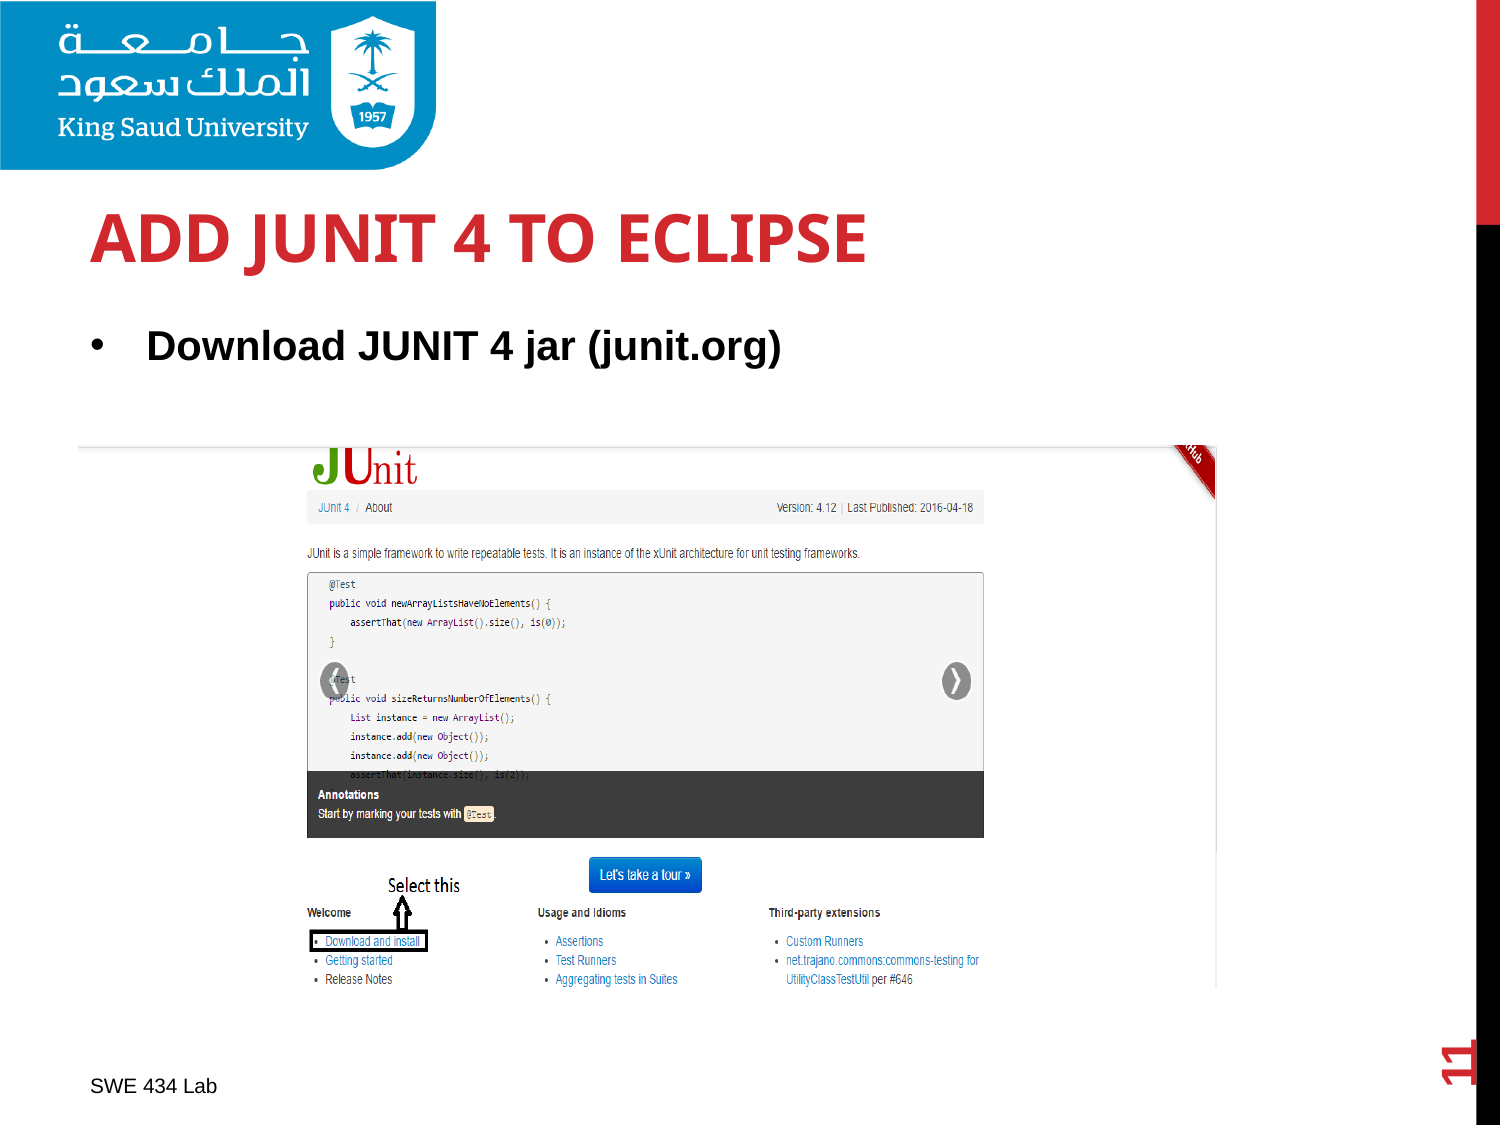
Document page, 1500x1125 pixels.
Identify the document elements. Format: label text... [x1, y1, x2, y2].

text_box [0, 0, 438, 175]
footer SWE 434 Lab [87, 1074, 220, 1125]
text_box 11 [1433, 1036, 1489, 1091]
picture [78, 445, 1217, 988]
text_box Download JUNIT 4 jar (junit.org) [87, 318, 794, 370]
title ADD JUNIT 4 TO ECLIPSE [75, 184, 1425, 384]
